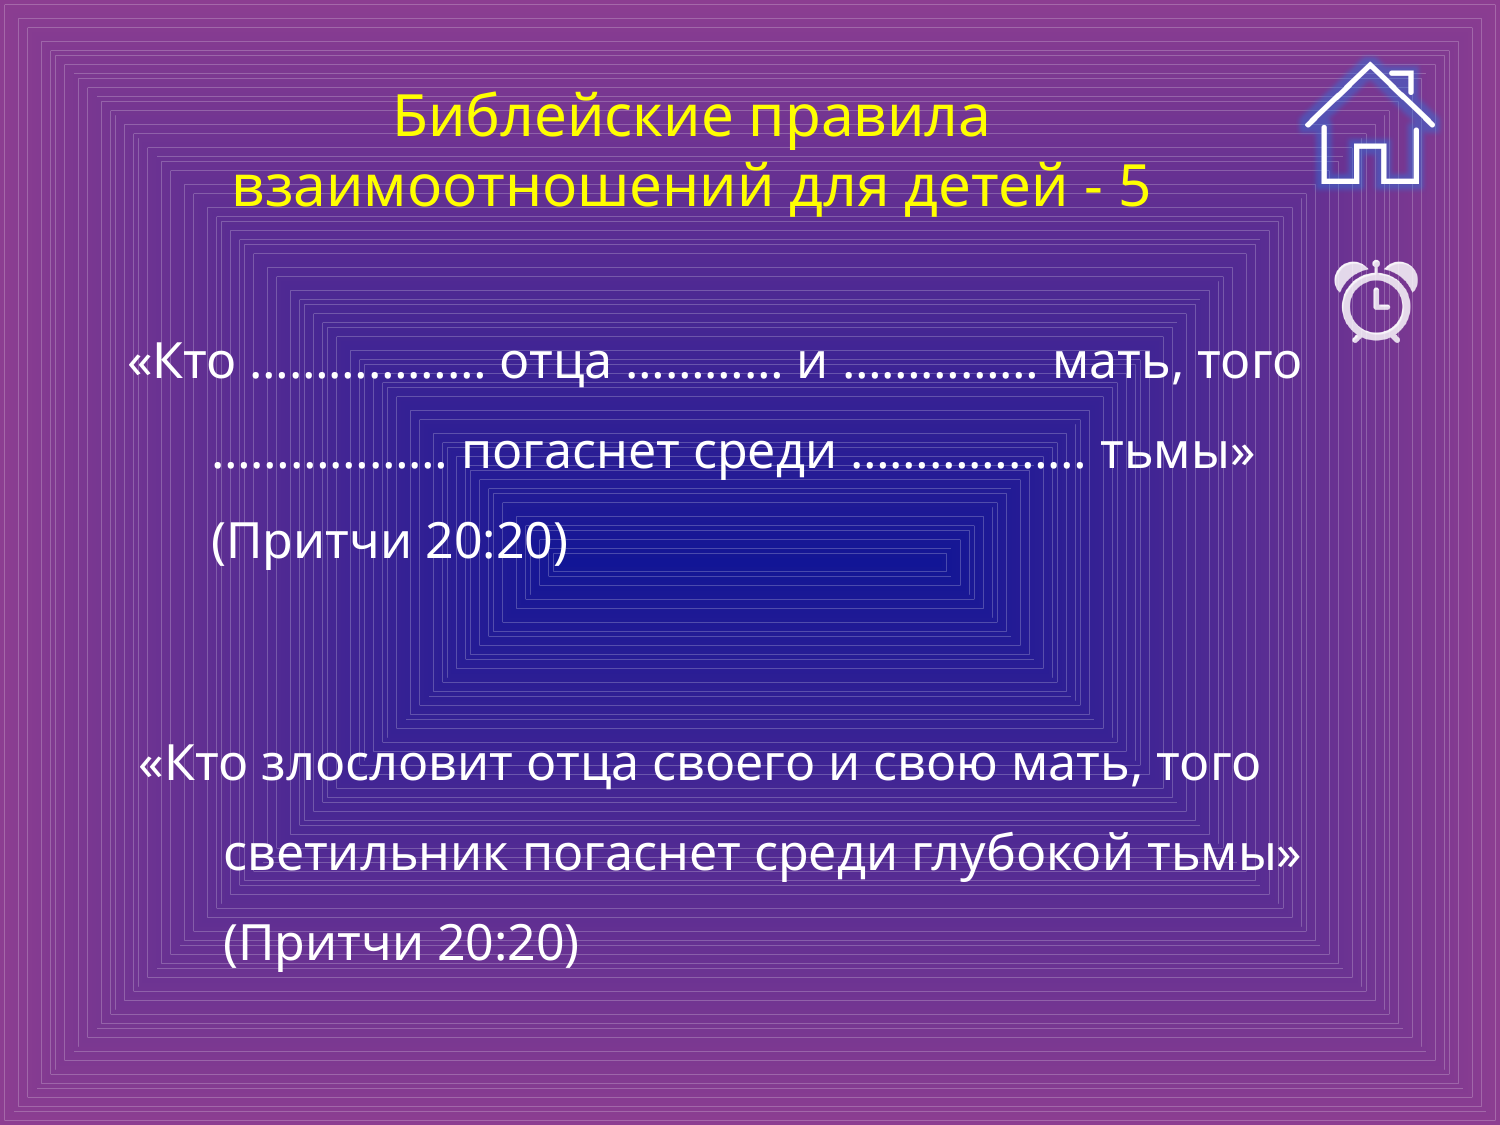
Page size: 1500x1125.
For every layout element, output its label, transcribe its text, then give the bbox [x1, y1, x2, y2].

picture [1304, 54, 1435, 184]
list «Кто ……………… отца ………… и …………… мать, того ……………… погаснет среди ……………… тьмы» (Притчи 20:20) [112, 290, 1329, 622]
text_box «Кто злословит отца своего и свою мать, того светильник погаснет среди глубокой тьмы» (Притчи 20:20) [123, 692, 1365, 1035]
picture [1328, 255, 1424, 350]
text_box Библейские правила взаимоотношений для детей - 5 [100, 54, 1284, 243]
